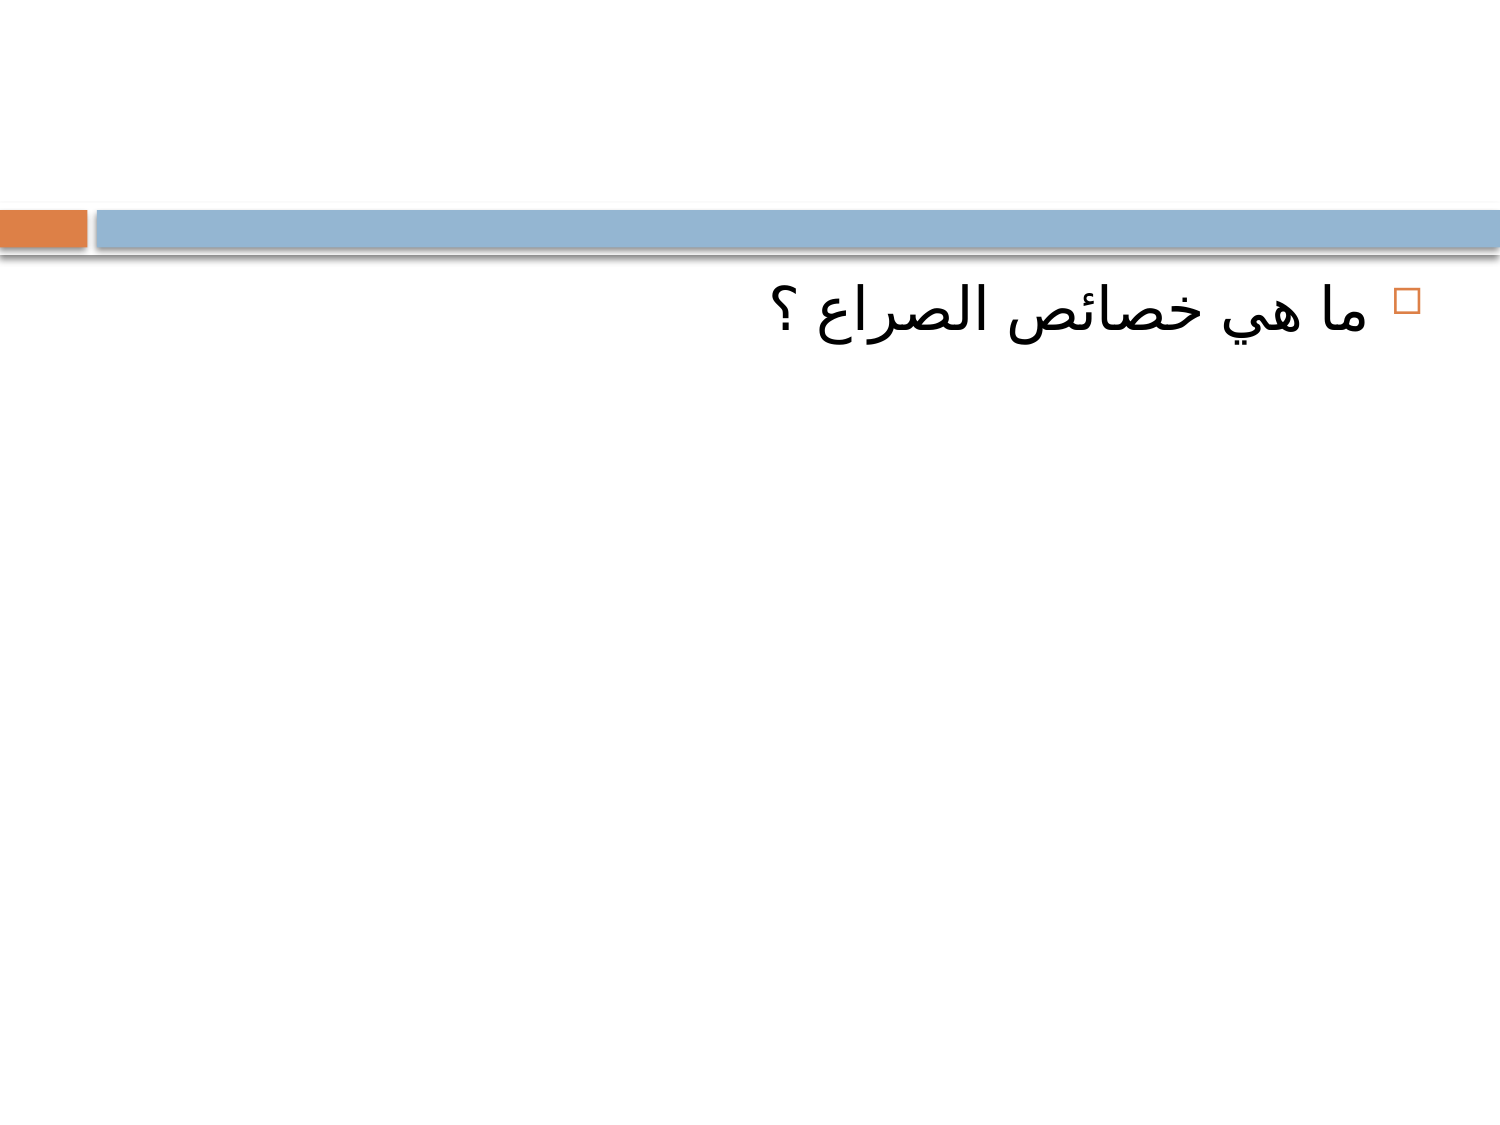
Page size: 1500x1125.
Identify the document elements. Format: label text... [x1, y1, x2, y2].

list ما هي خصائص الصراع ؟ [100, 262, 1438, 1000]
